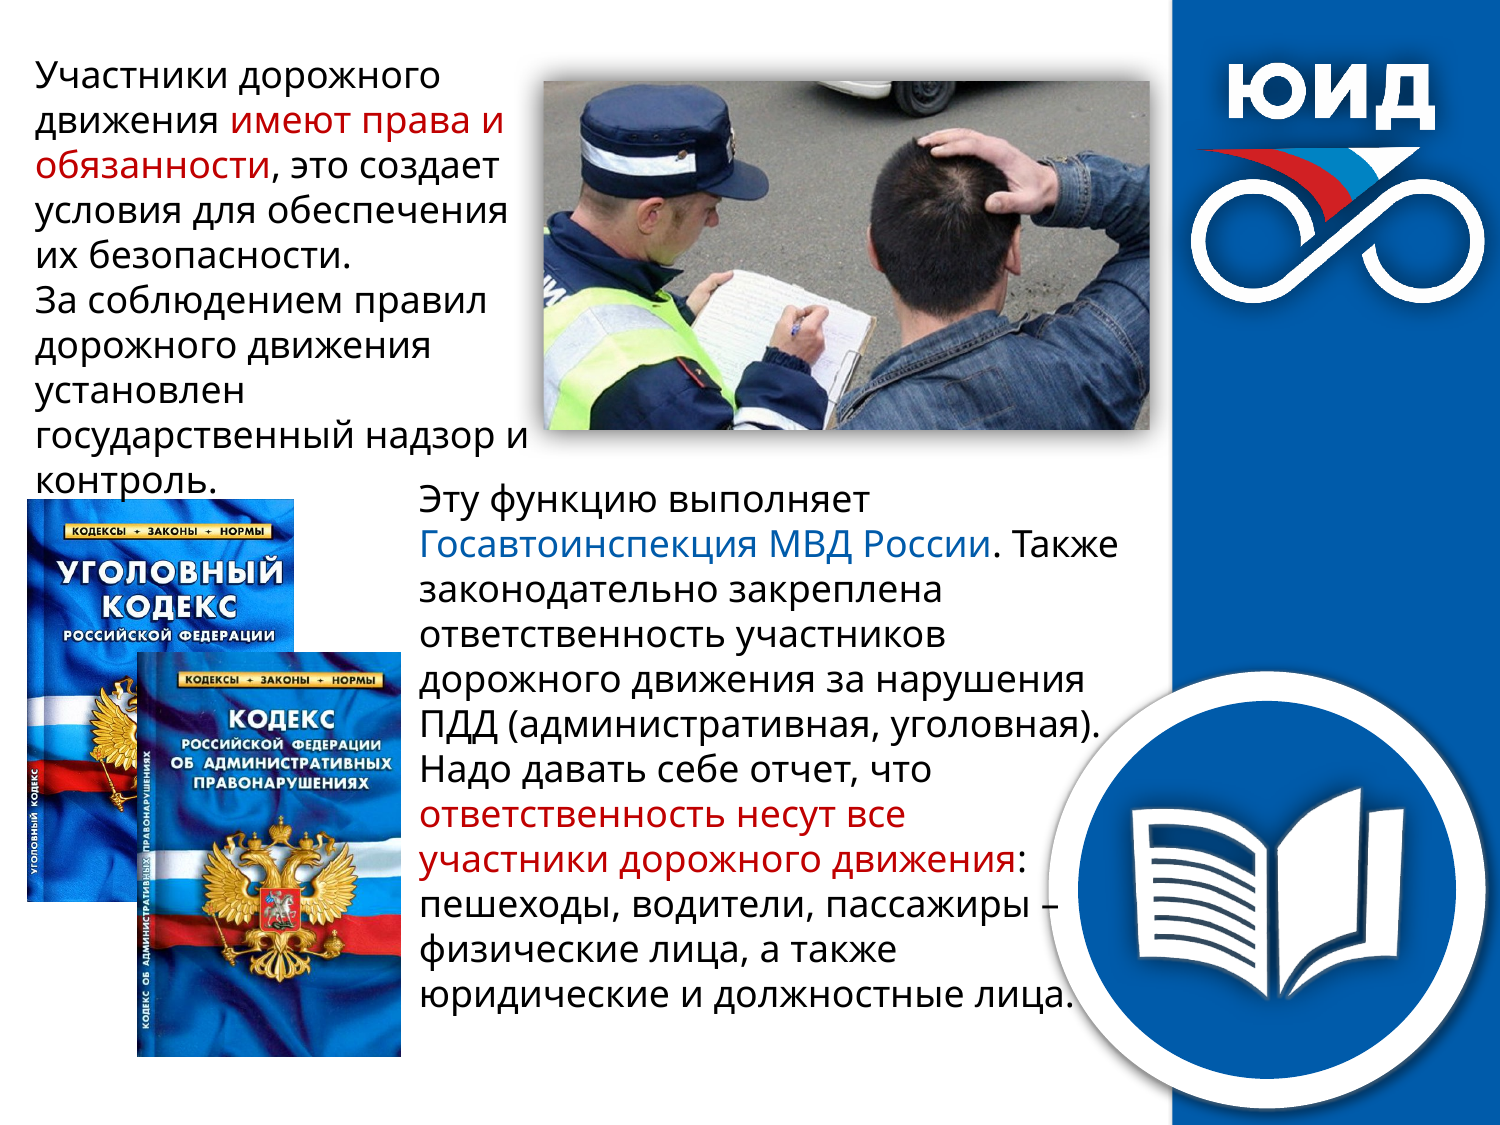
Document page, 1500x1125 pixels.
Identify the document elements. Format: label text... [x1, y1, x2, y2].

picture [543, 81, 1150, 430]
text_box Участники дорожного движения имеют права и обязанности, это создает условия для обеспечения их безопасности. За соблюдением правил дорожного движения установлен государственный надзор и контроль. [20, 43, 551, 509]
text_box Эту функцию выполняет Госавтоинспекция МВД России. Также законодательно закреплена ответственность участников дорожного движения за нарушения ПДД (административная, уголовная). Надо давать себе отчет, что ответственность несут все участники дорожного движения: пешеходы, водители, пассажиры – физические лица, а также юридические и должностные лица. [404, 467, 1048, 1023]
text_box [1048, 0, 1500, 1125]
picture [27, 499, 401, 1058]
